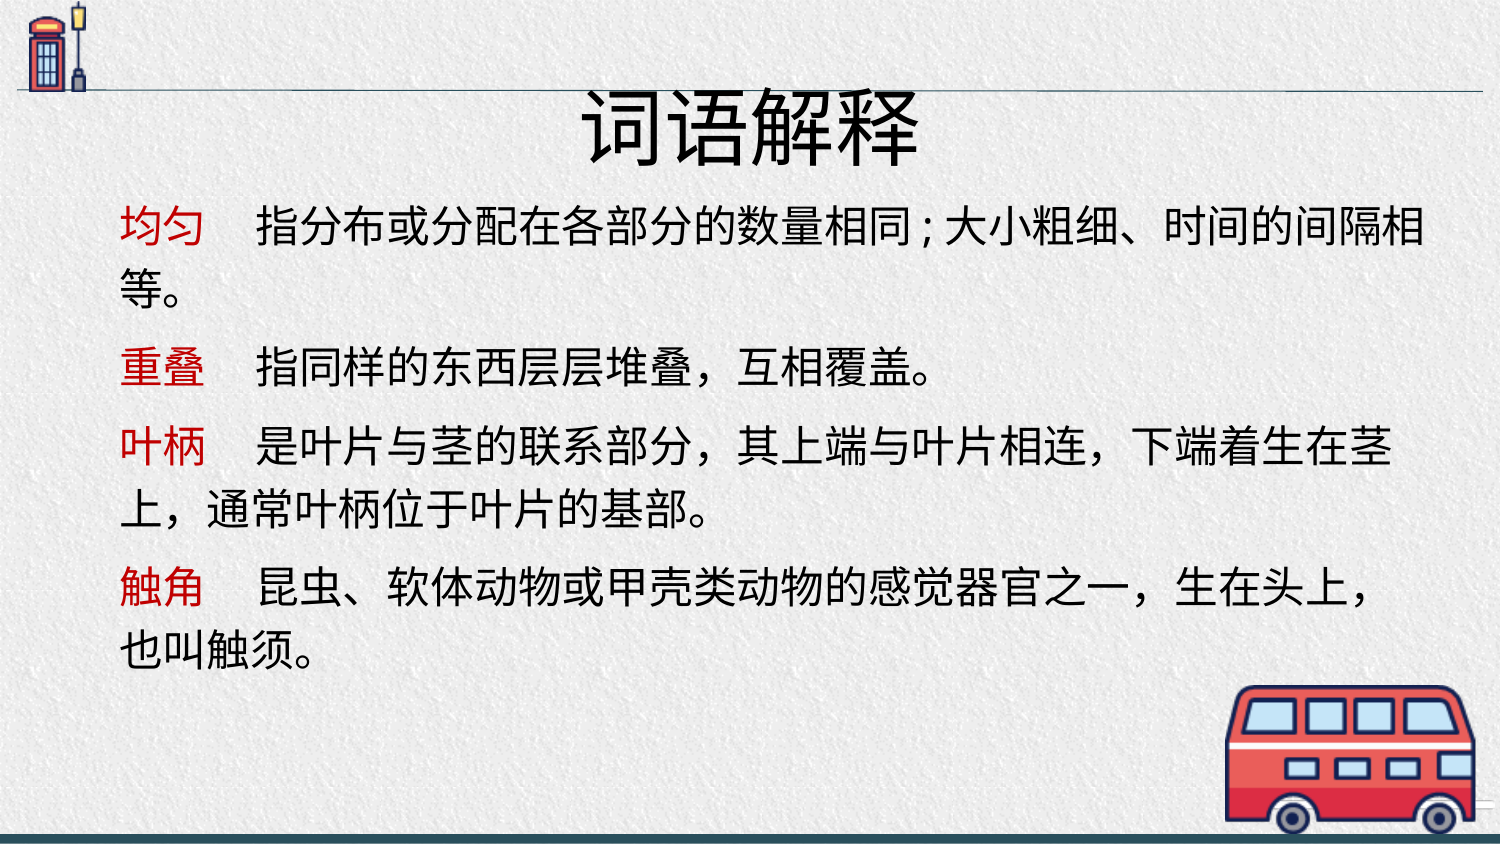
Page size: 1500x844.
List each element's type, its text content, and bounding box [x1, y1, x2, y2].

title 词语解释 [107, 41, 1393, 182]
picture [0, 0, 1500, 834]
list 均匀 指分布或分配在各部分的数量相同;大小粗细、时间的间隔相等。 重叠 指同样的东西层层堆叠，互相覆盖。 叶柄 是叶片与茎的联系部分，其上端与叶片相连，下端着生在茎上，通常叶柄位于叶片的基部。 触角 昆虫、软体动物或甲壳类动物的感觉器官之一，生在头上，也叫触须。 [107, 182, 1440, 714]
